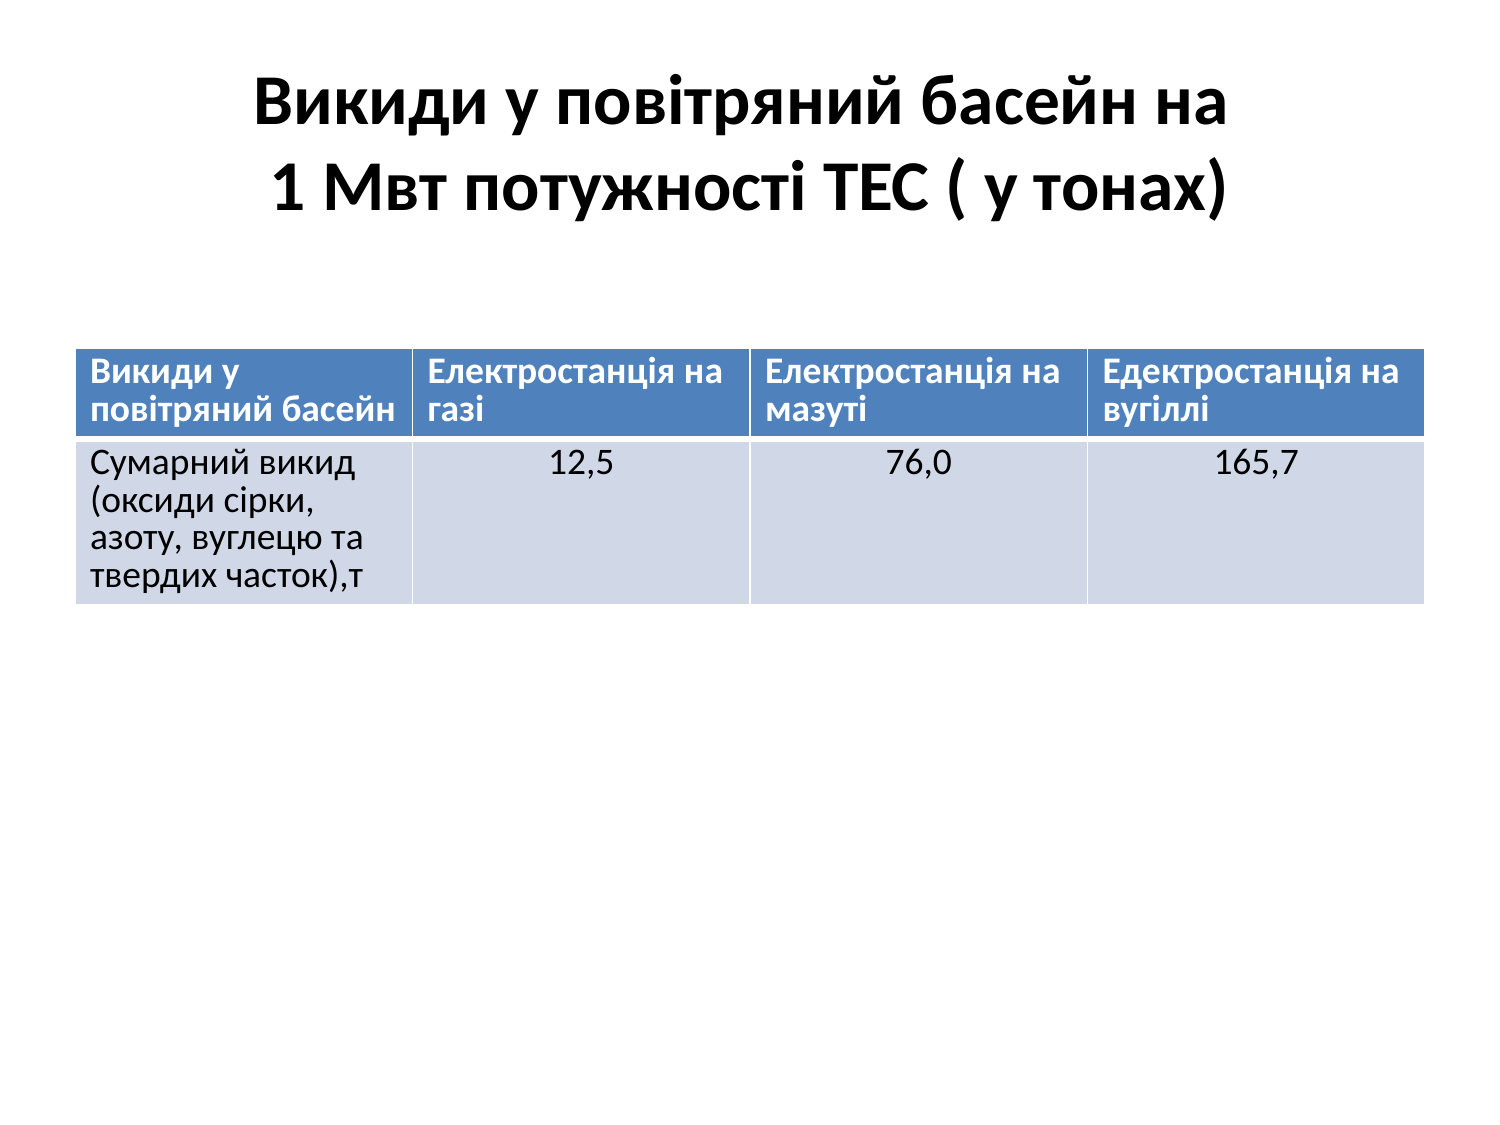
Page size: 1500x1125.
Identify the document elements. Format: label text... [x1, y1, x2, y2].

table_header Викиди у повітряний басейн [76, 349, 412, 436]
table_cell 165,7 [1088, 442, 1424, 604]
table_cell 12,5 [413, 442, 749, 604]
title Викиди у повітряний басейн на 1 Мвт потужності ТЕС ( у тонах) [75, 45, 1425, 233]
table_header Електростанція на мазуті [751, 349, 1087, 436]
table_header Едектростанція на вугіллі [1088, 349, 1424, 436]
table_cell 76,0 [751, 442, 1087, 604]
table_cell Сумарний викид (оксиди сірки, азоту, вуглецю та твердих часток),т [76, 442, 412, 604]
table_header Електростанція на газі [413, 349, 749, 436]
